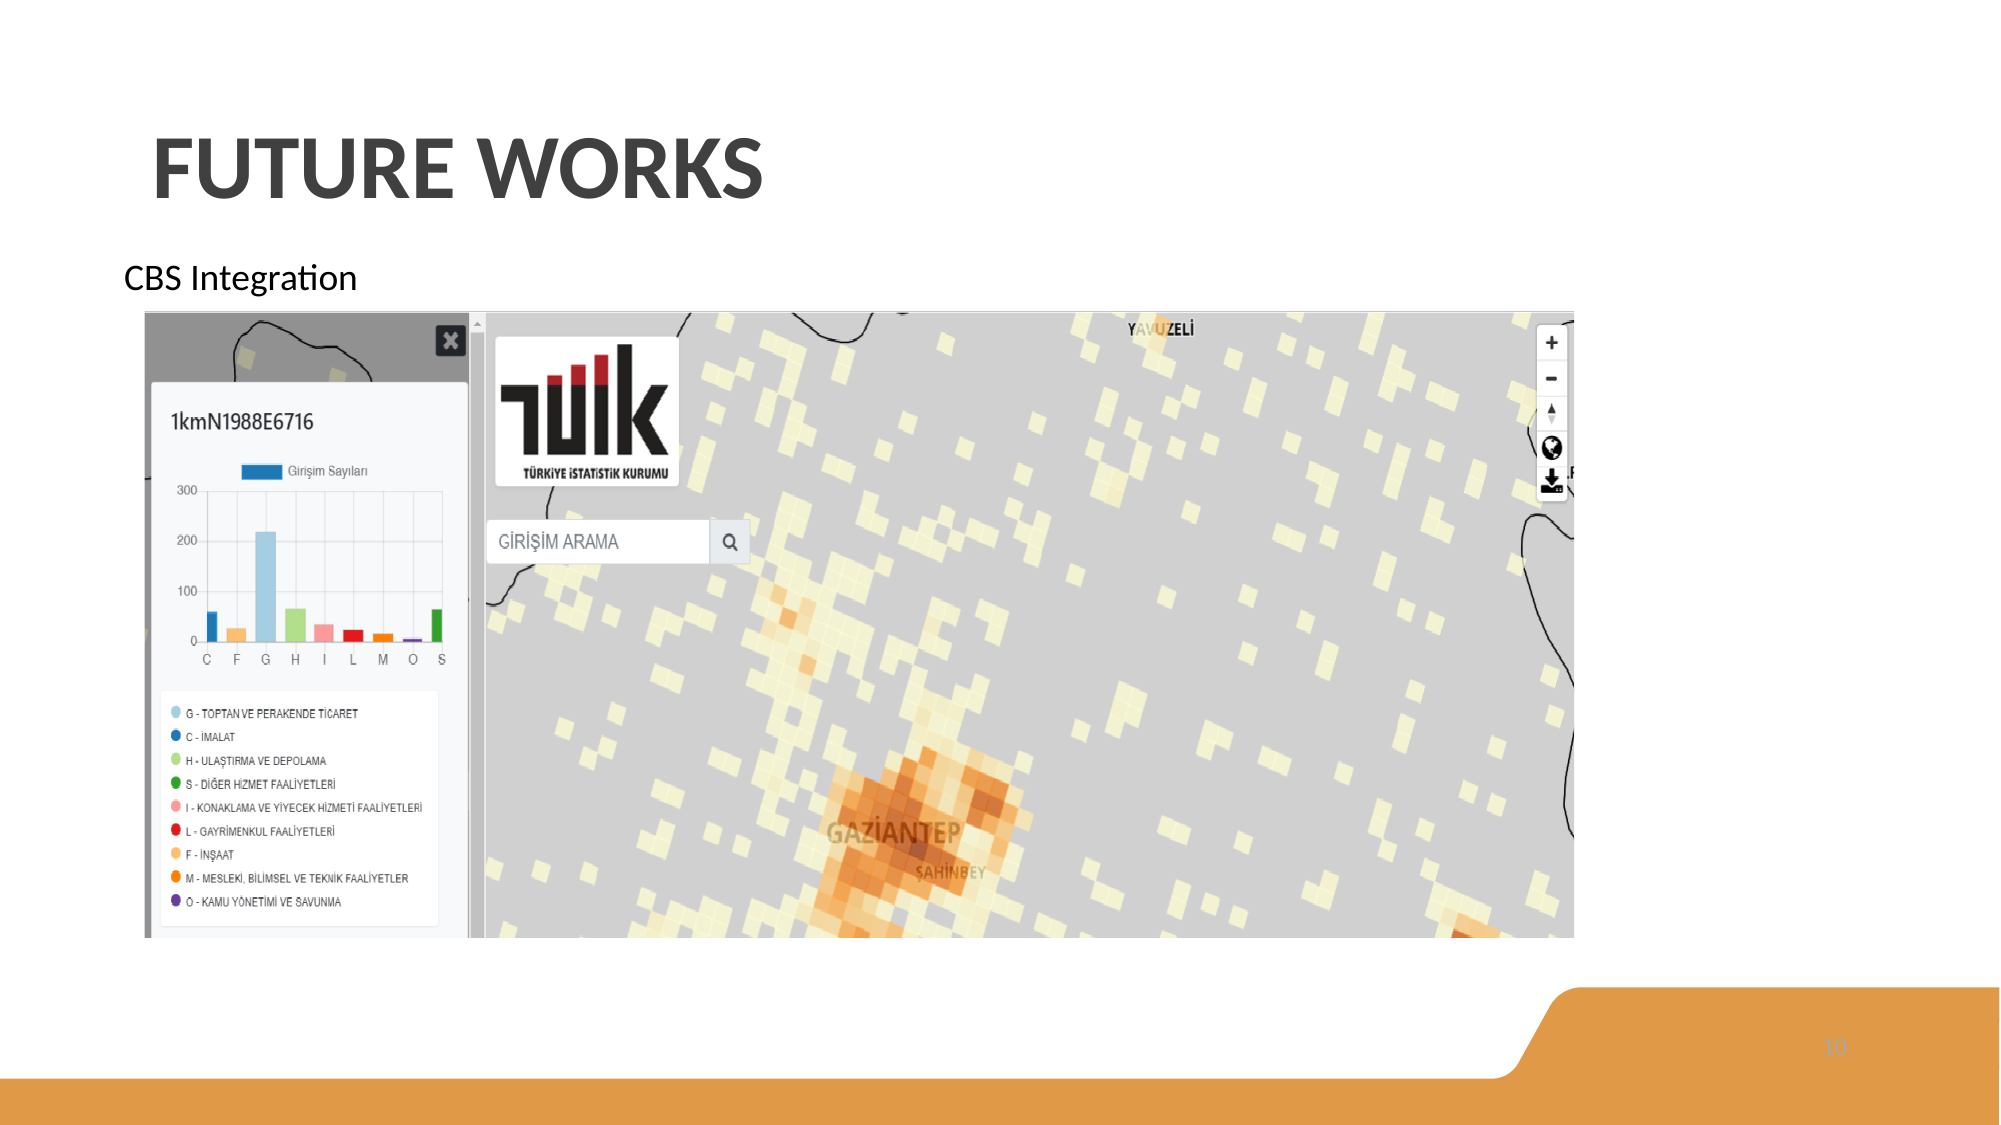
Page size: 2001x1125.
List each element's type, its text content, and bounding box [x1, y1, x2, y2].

title Future works [137, 59, 1863, 278]
picture [144, 304, 1575, 938]
slide_number 10 [1412, 1015, 1863, 1076]
text_box CBS Integration [109, 246, 1809, 306]
